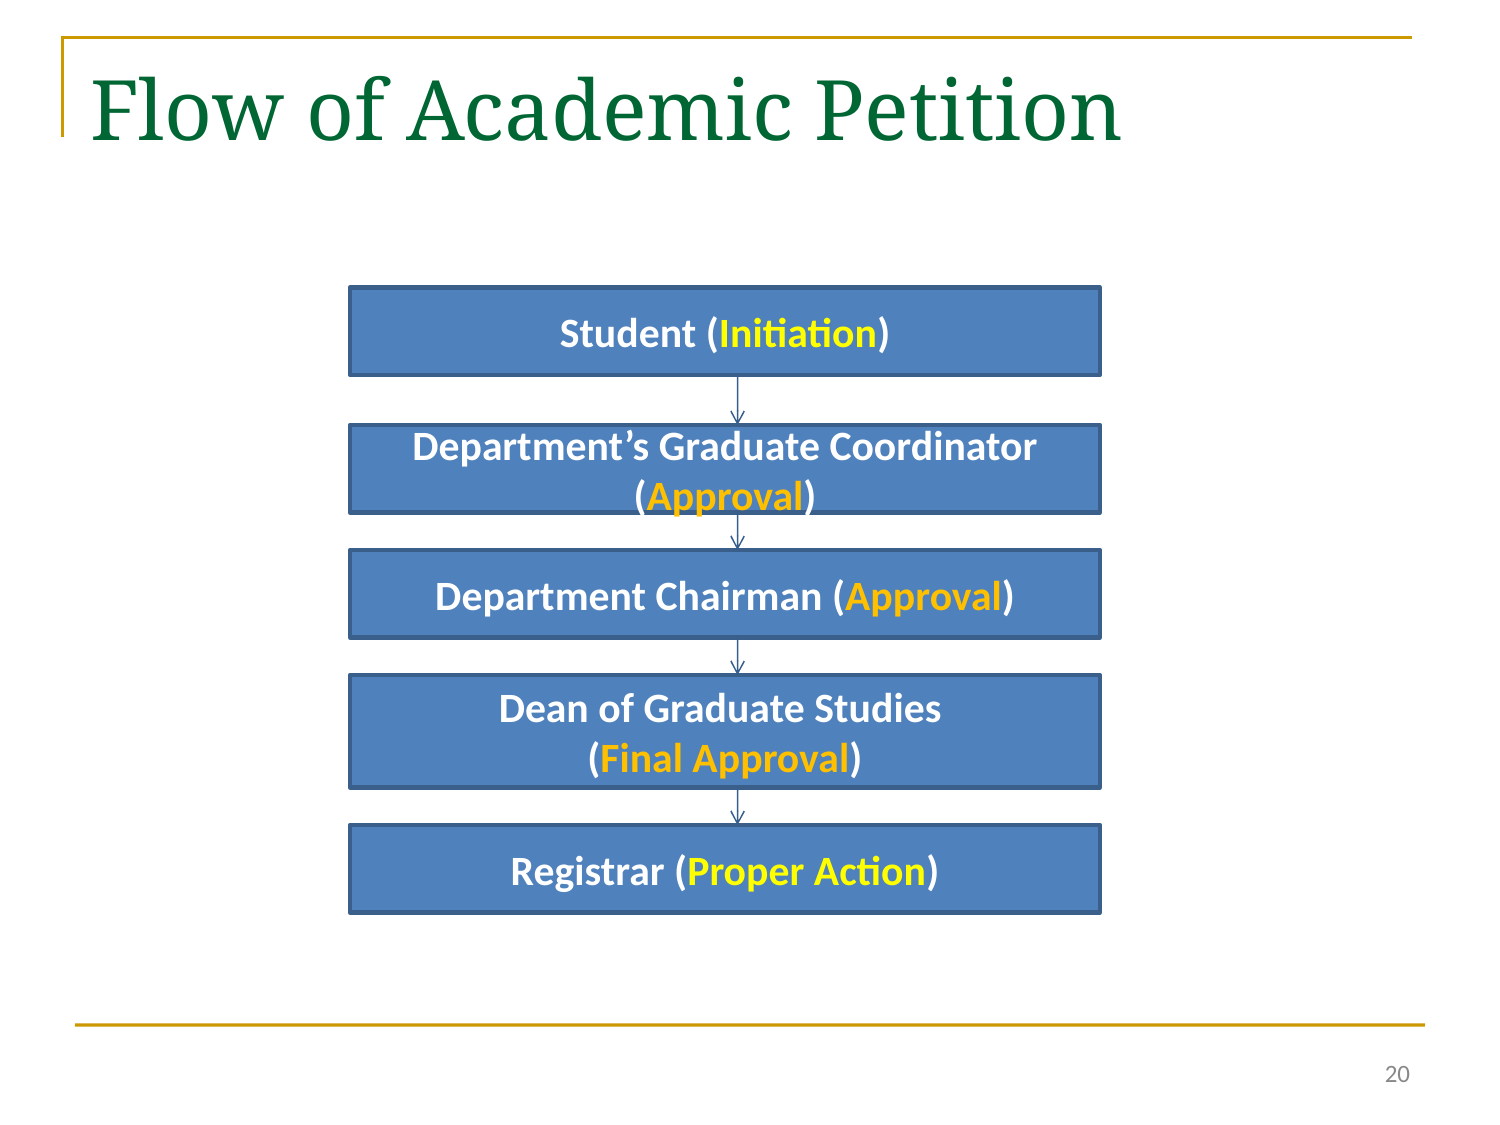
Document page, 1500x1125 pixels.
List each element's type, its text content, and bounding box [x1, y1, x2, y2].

text_box Department Chairman (Approval) [349, 549, 1100, 638]
text_box Registrar (Proper Action) [349, 824, 1100, 913]
text_box Dean of Graduate Studies (Final Approval) [349, 675, 1100, 788]
text_box Flow of Academic Petition [75, 49, 1463, 188]
text_box Department’s Graduate Coordinator (Approval) [349, 424, 1100, 513]
text_box 20 [1074, 1042, 1425, 1103]
text_box Student (Initiation) [349, 287, 1100, 375]
